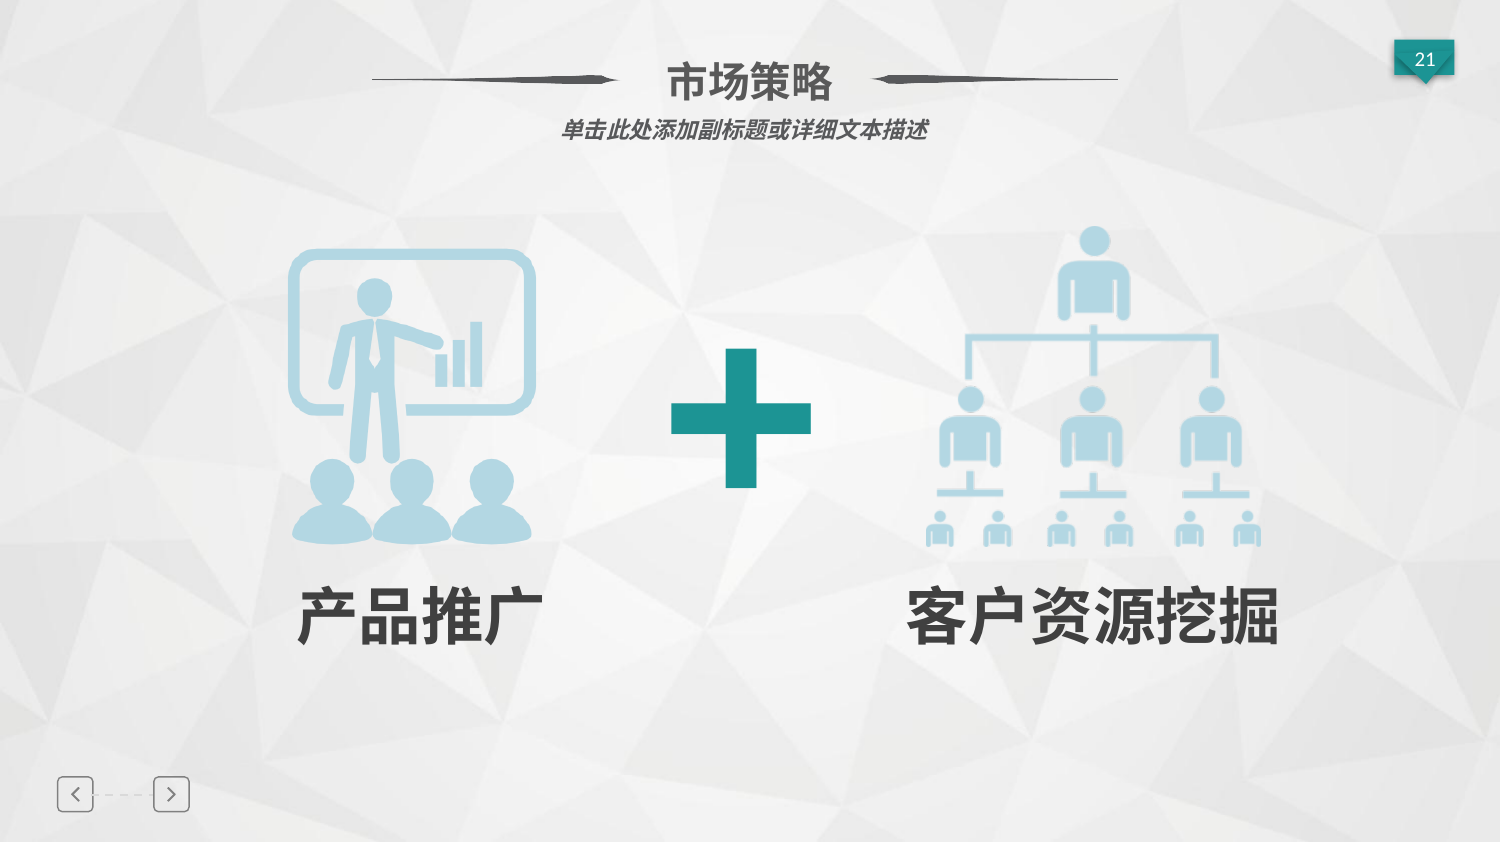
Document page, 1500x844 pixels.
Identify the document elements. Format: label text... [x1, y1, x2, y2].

text_box 产品推广 [214, 623, 628, 658]
text_box + [644, 232, 845, 578]
text_box 单击此处添加副标题或详细文本描述 [545, 108, 943, 151]
text_box 市场策略 [584, 55, 916, 106]
picture [0, 0, 1500, 842]
text_box 客户资源挖掘 [845, 571, 1341, 658]
